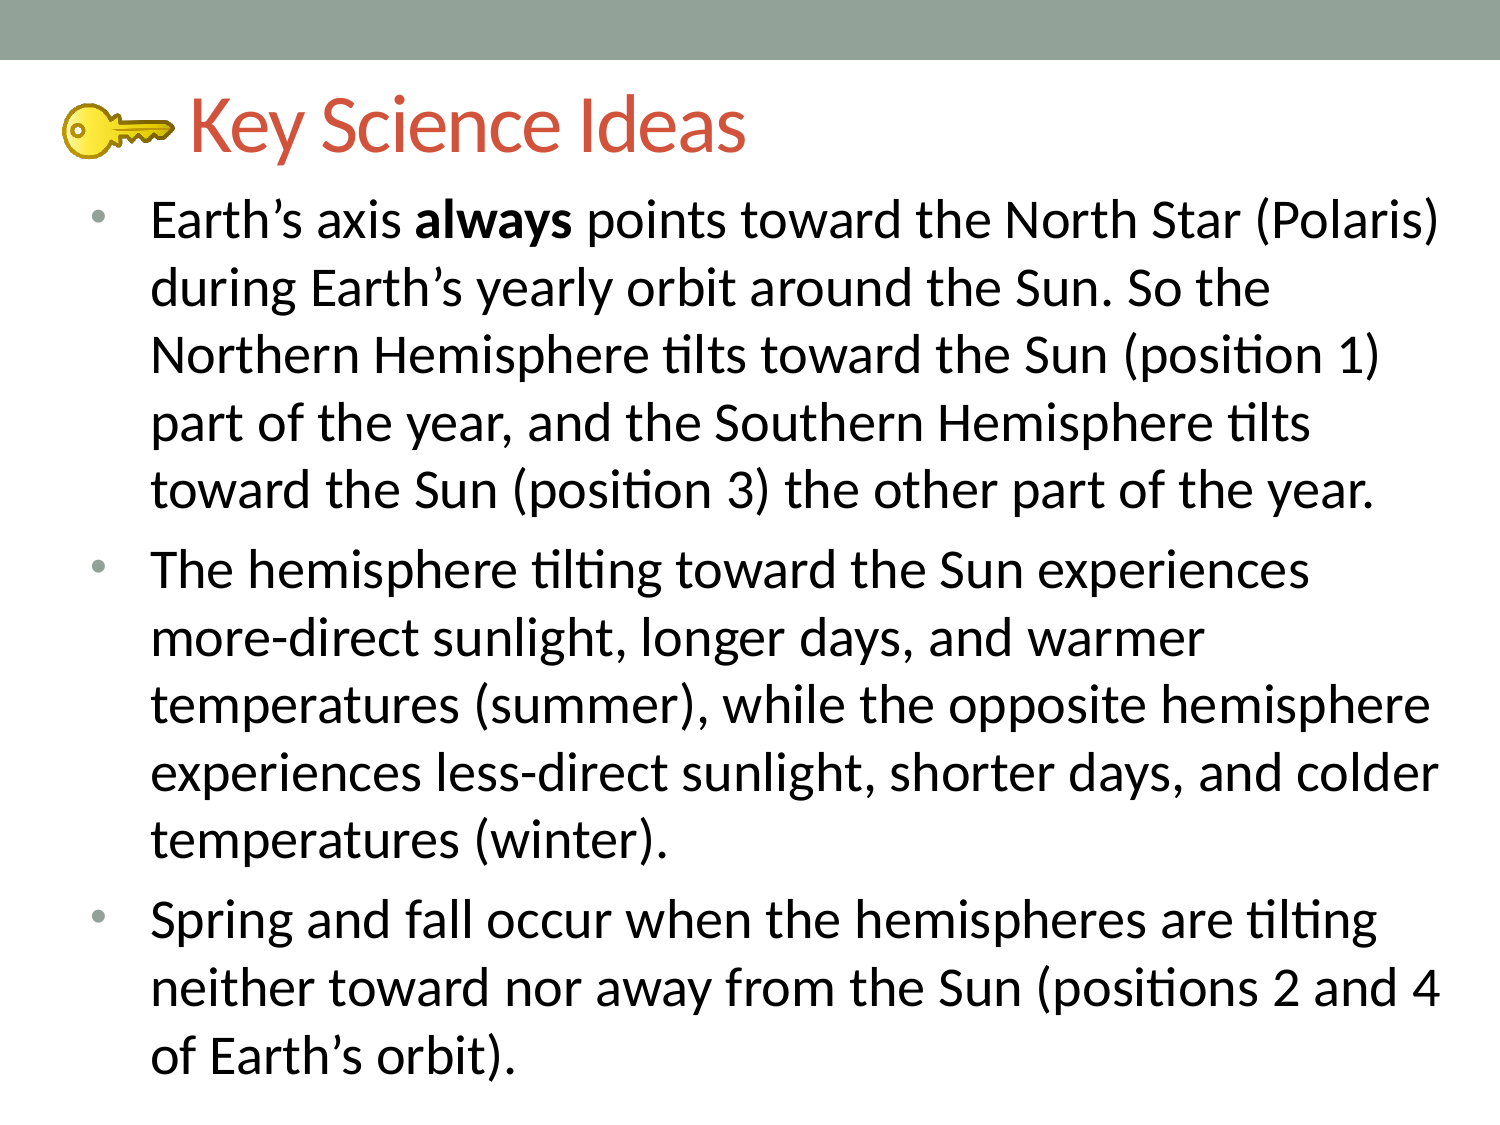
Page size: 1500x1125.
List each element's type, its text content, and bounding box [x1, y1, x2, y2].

title Key Science Ideas [62, 37, 1475, 200]
list Earth’s axis always points toward the North Star (Polaris) during Earth’s yearly orbit around the Sun. So the Northern Hemisphere tilts toward the Sun (position 1) part of the year, and the Southern Hemisphere tilts toward the Sun (position 3) the other part of the year. The hemisphere tilting toward the Sun experiences more-direct sunlight, longer days, and warmer temperatures (summer), while the opposite hemisphere experiences less-direct sunlight, shorter days, and colder temperatures (winter). Spring and fall occur when the hemispheres are tilting neither toward nor away from the Sun (positions 2 and 4 of Earth’s orbit). [75, 174, 1463, 1075]
picture [62, 74, 176, 188]
